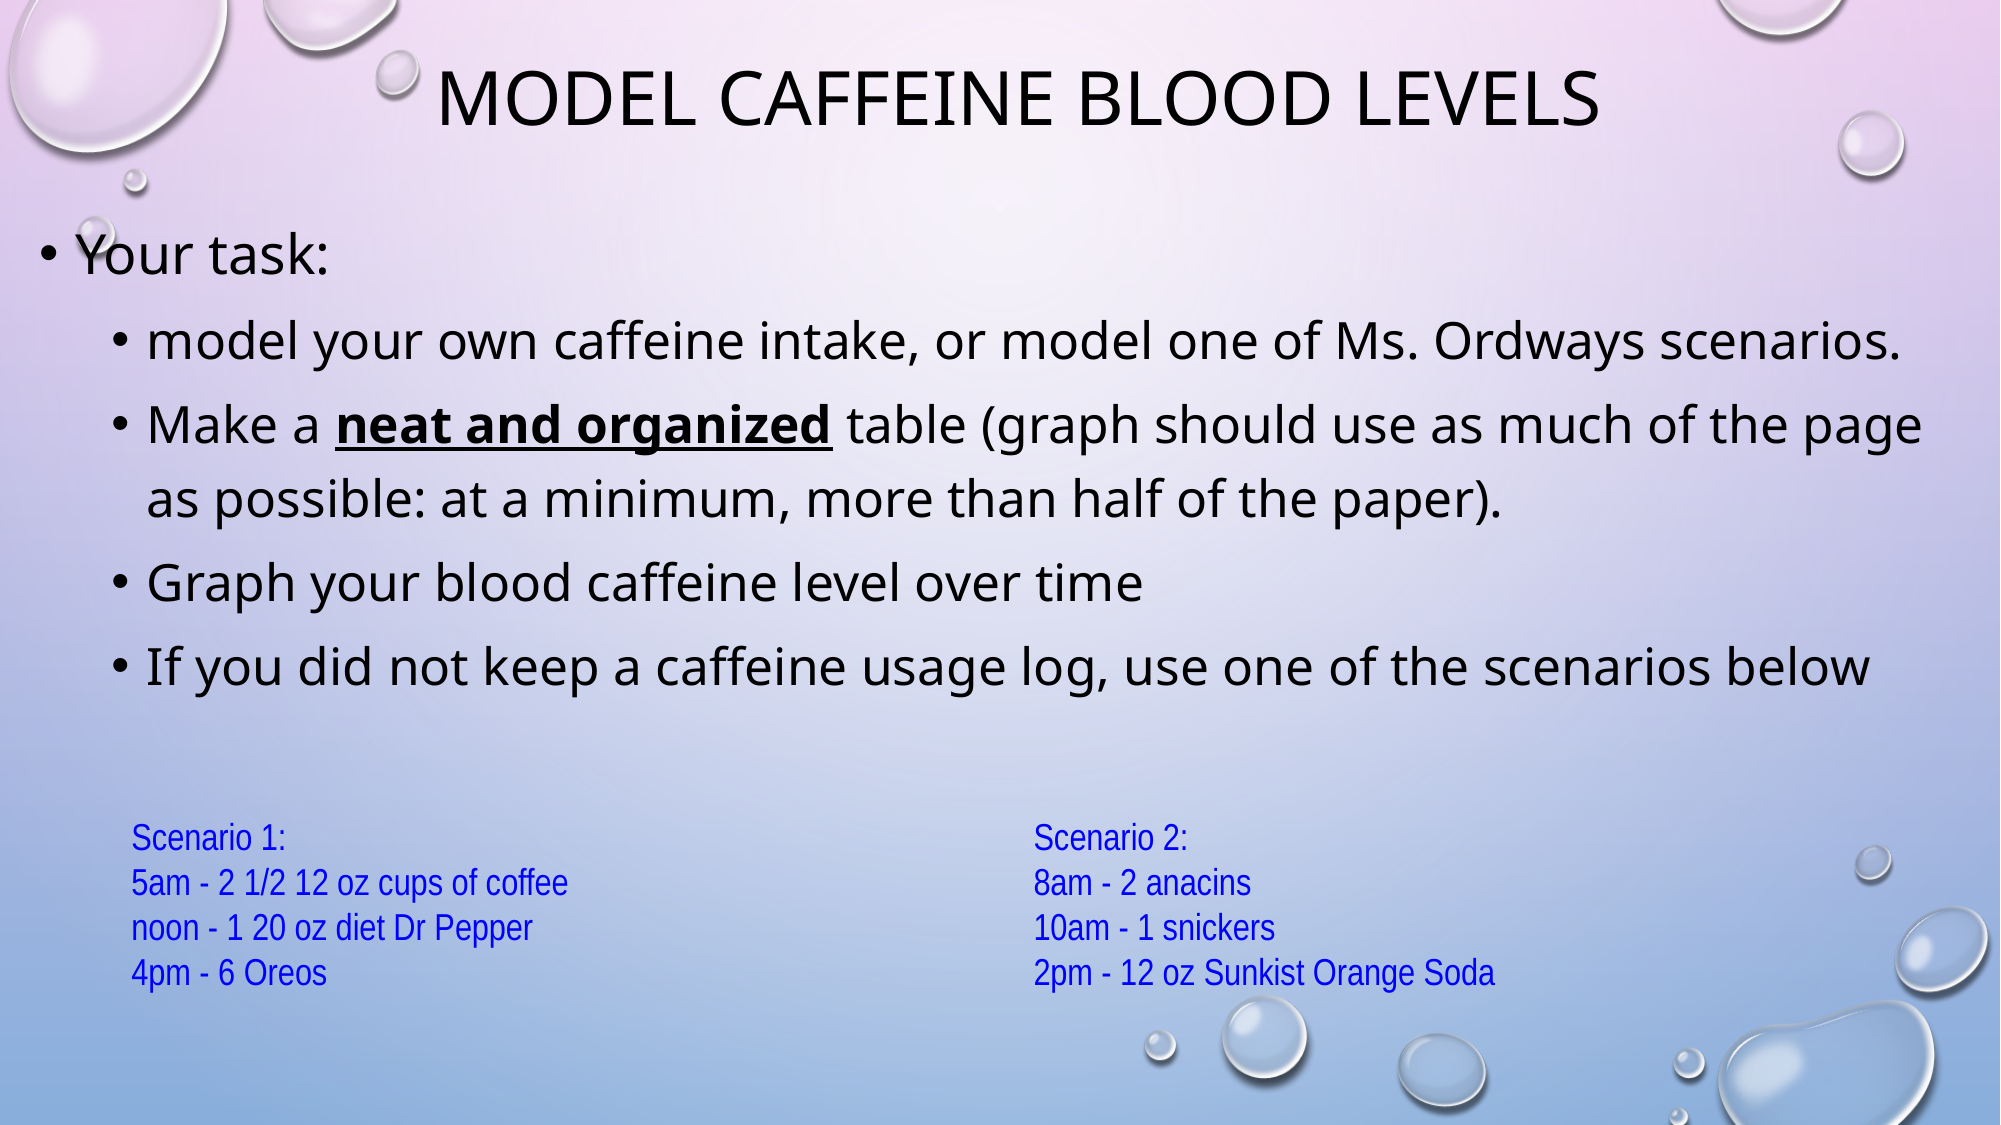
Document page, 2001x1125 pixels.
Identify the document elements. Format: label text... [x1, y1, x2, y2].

text_box Scenario 1: 5am - 2 1/2 12 oz cups of coffee noon - 1 20 oz diet Dr Pepper 4pm - 6 Oreos [116, 805, 1018, 1001]
title [149, 101, 1851, 198]
picture [0, 0, 2000, 1125]
text_box Scenario 2: 8am - 2 anacins 10am - 1 snickers 2pm - 12 oz Sunkist Orange Soda [1018, 805, 2000, 1001]
text_box Model Caffeine Blood Levels [168, 17, 1869, 186]
list Your task: model your own caffeine intake, or model one of Ms. Ordways scenarios. Make a neat and organized table (graph should use as much of the page as possible: at a minimum, more than half of the paper). Graph your blood caffeine level over time If you did not keep a caffeine usage log, use one of the scenarios below [24, 198, 2000, 761]
